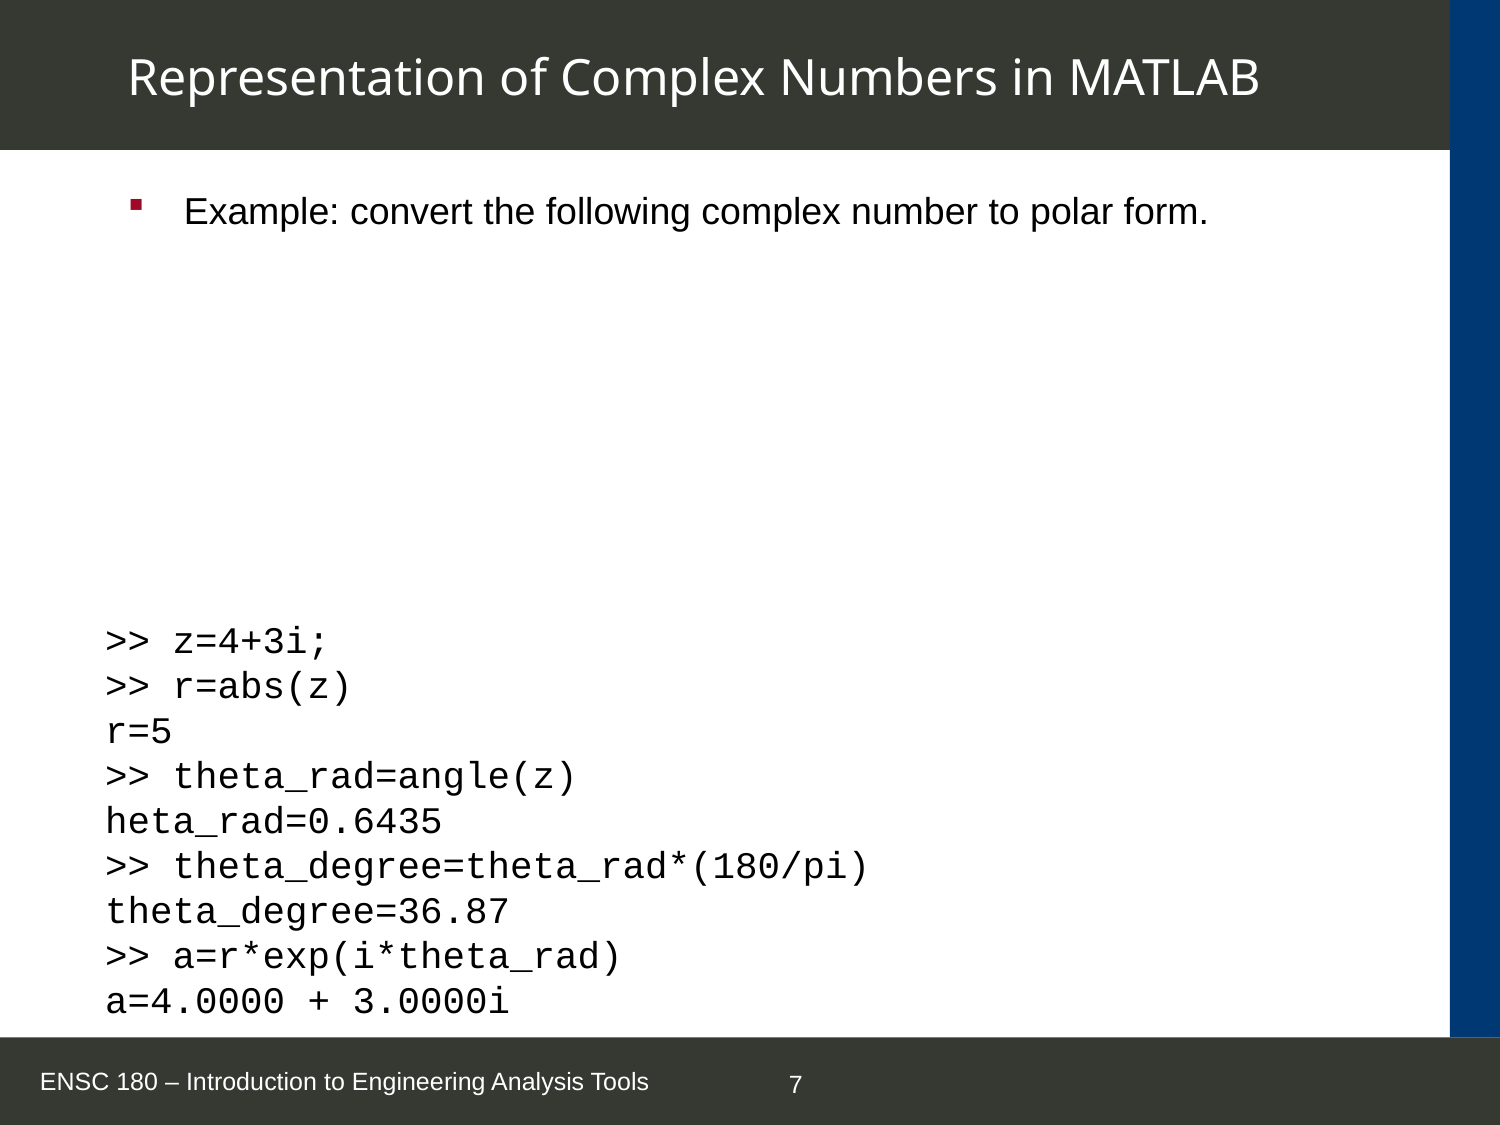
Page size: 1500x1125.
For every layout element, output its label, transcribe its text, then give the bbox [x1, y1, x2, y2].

footer ENSC 180 – Introduction to Engineering Analysis Tools [24, 1057, 740, 1113]
text_box >> z=4+3i; >> r=abs(z) r=5 >> theta_rad=angle(z) heta_rad=0.6435 >> theta_degree=theta_rad*(180/pi) theta_degree=36.87 >> a=r*exp(i*theta_rad) a=4.0000 + 3.0000i [90, 608, 1100, 1029]
title Representation of Complex Numbers in MATLAB [112, 37, 1450, 138]
